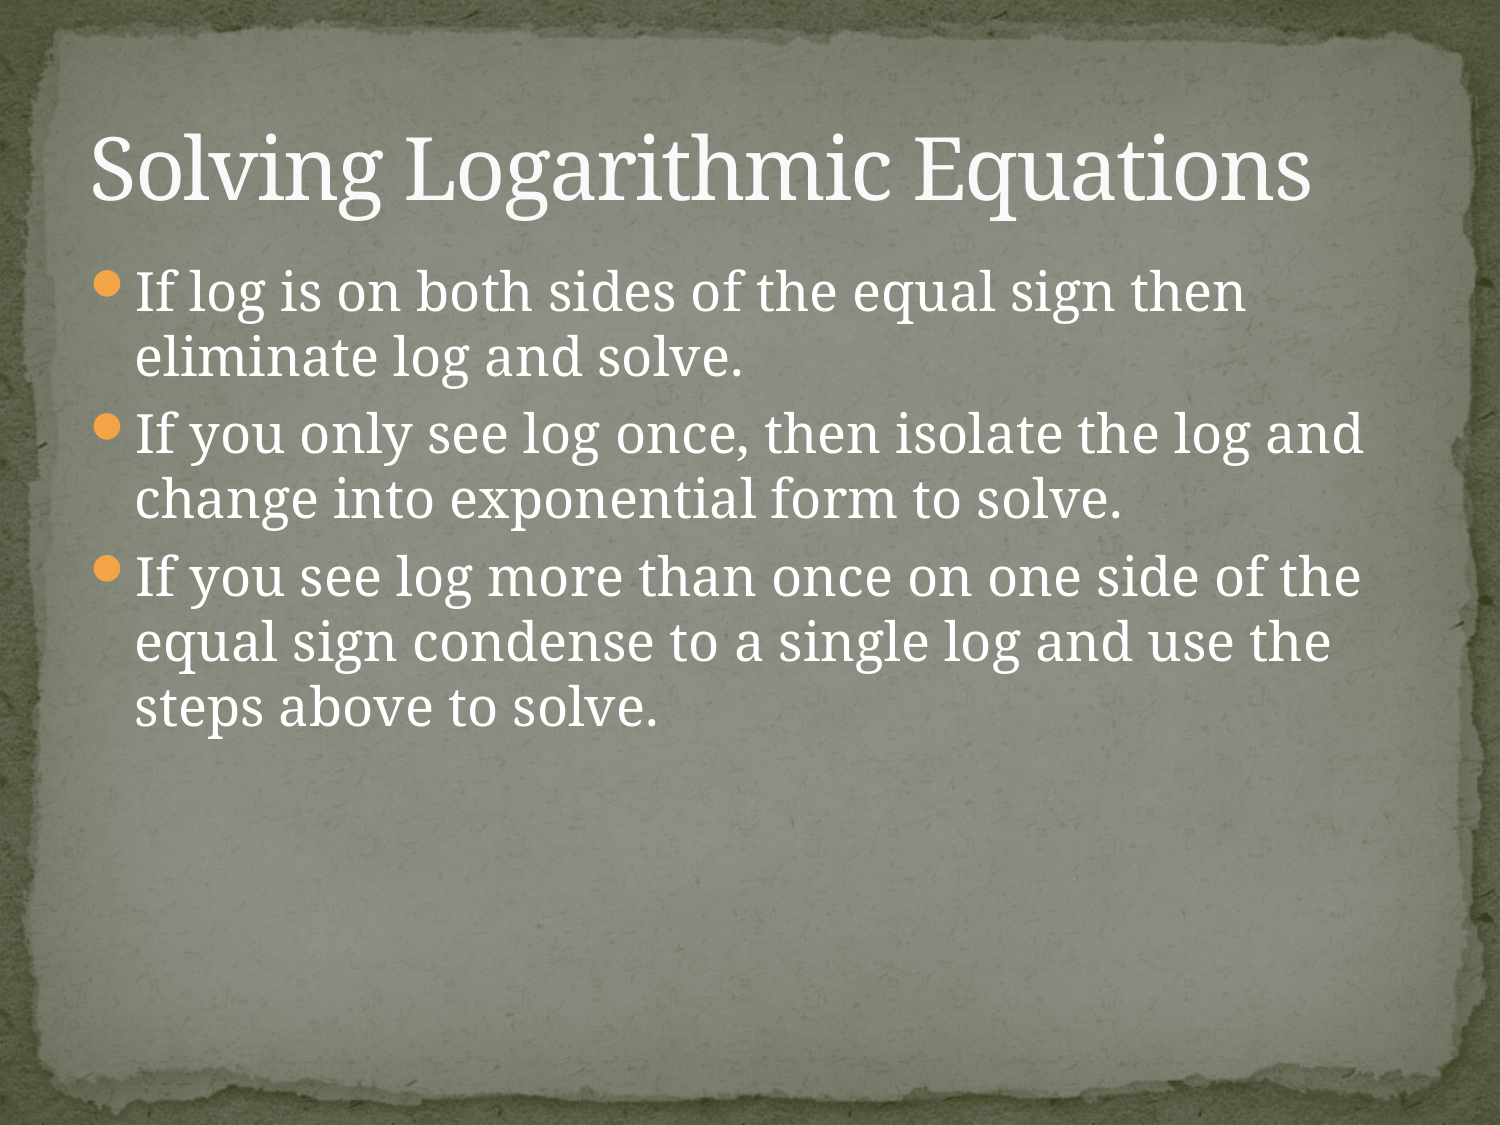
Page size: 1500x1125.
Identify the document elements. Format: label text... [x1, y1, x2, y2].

title Solving Logarithmic Equations [74, 24, 1425, 225]
list If log is on both sides of the equal sign then eliminate log and solve. If you only see log once, then isolate the log and change into exponential form to solve. If you see log more than once on one side of the equal sign condense to a single log and use the steps above to solve. [75, 249, 1425, 1000]
